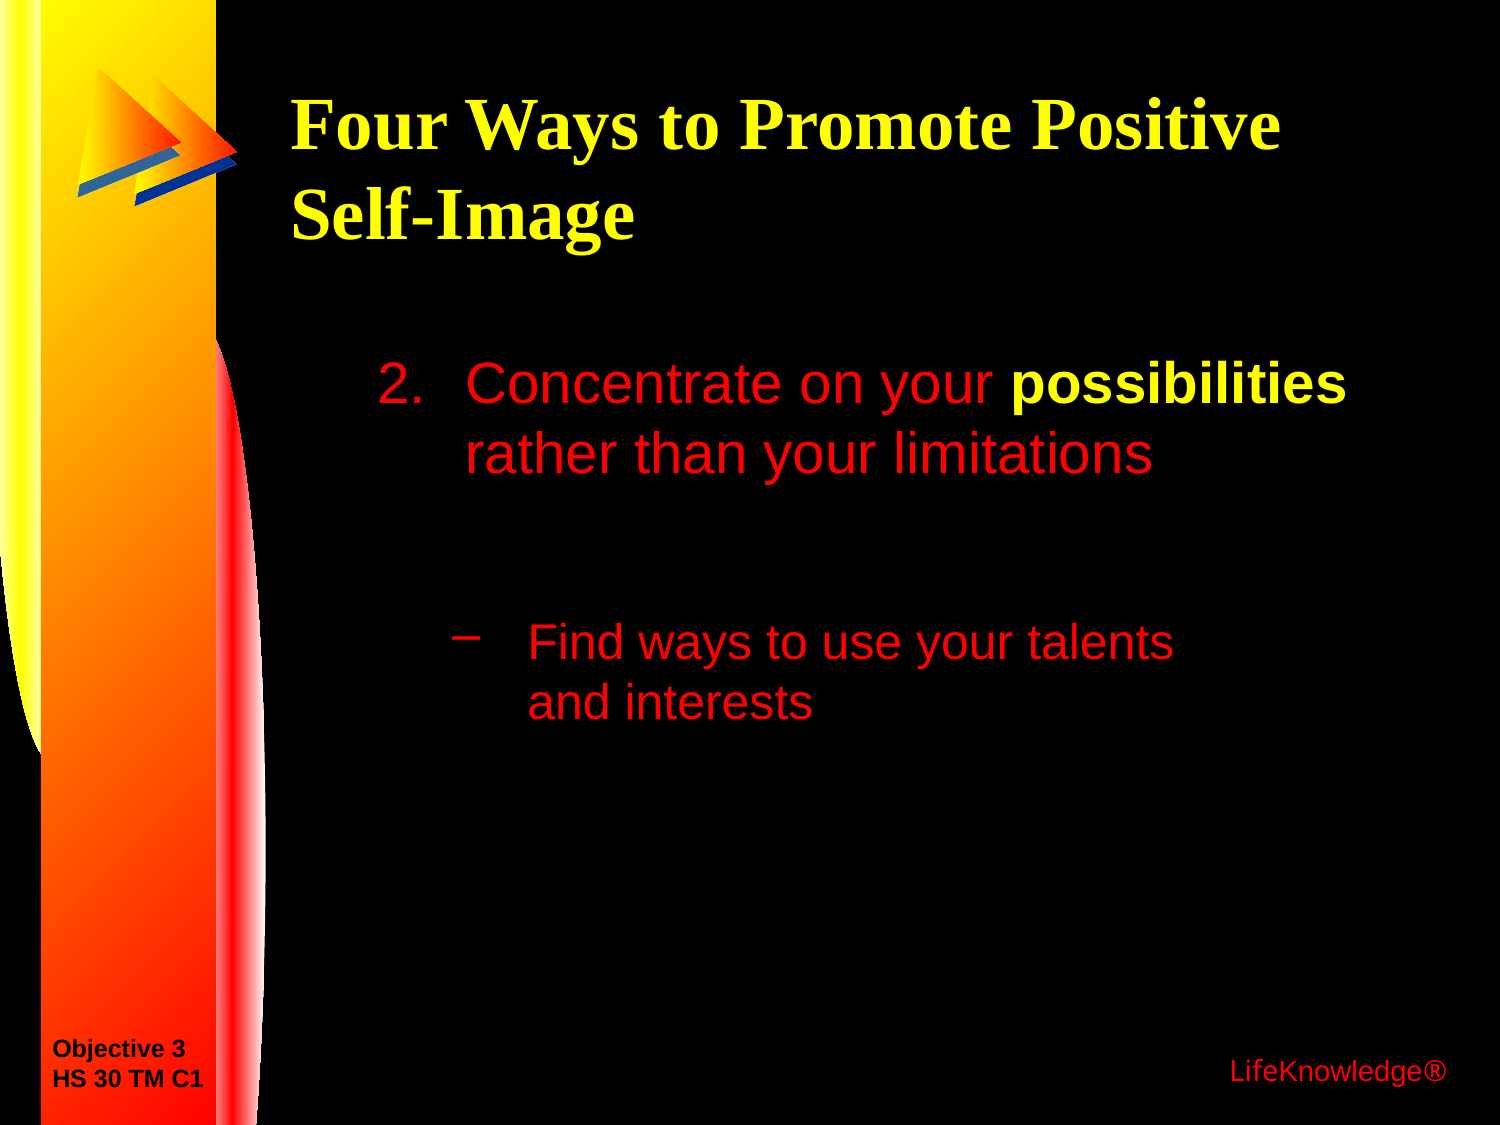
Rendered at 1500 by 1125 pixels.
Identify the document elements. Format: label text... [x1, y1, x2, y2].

footer LifeKnowledge® [0, 1049, 1463, 1125]
text_box Objective 3 HS 30 TM C1 [37, 1024, 227, 1100]
list Concentrate on your possibilities rather than your limitations Find ways to use your talents and interests [362, 337, 1388, 1076]
title Four Ways to Promote Positive Self-Image [274, 37, 1476, 263]
